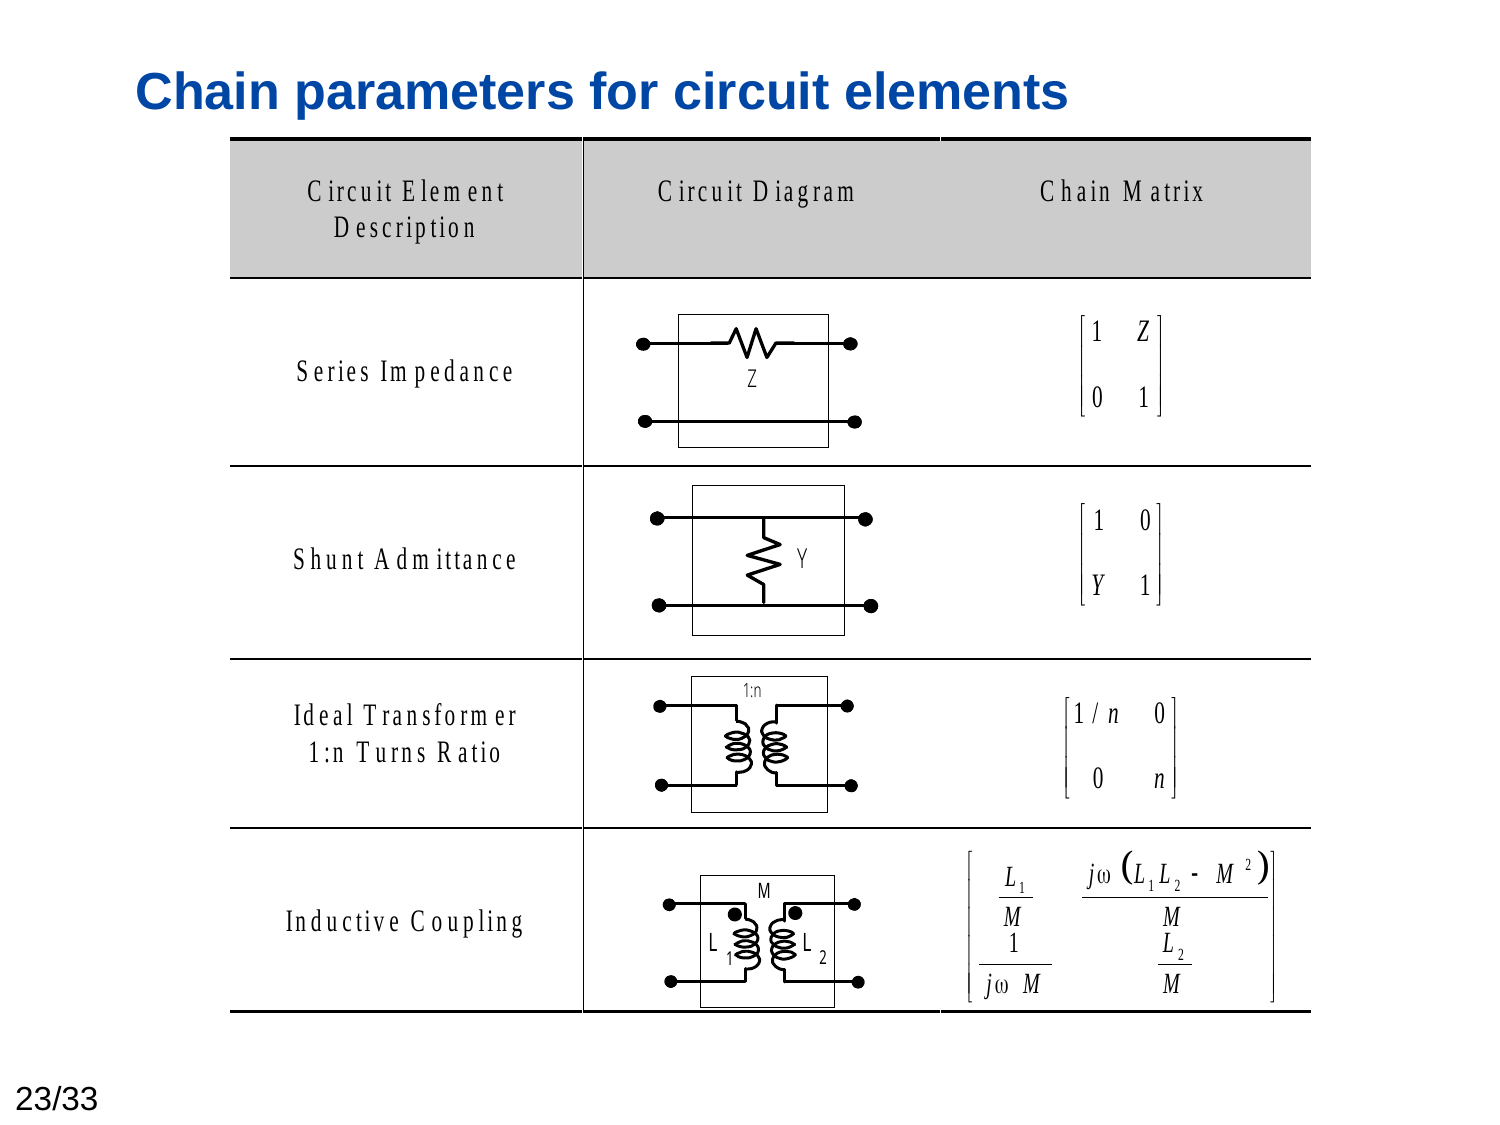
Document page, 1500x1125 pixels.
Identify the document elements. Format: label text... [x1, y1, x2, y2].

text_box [147, 136, 1377, 1051]
title Chain parameters for circuit elements [120, 18, 1471, 159]
